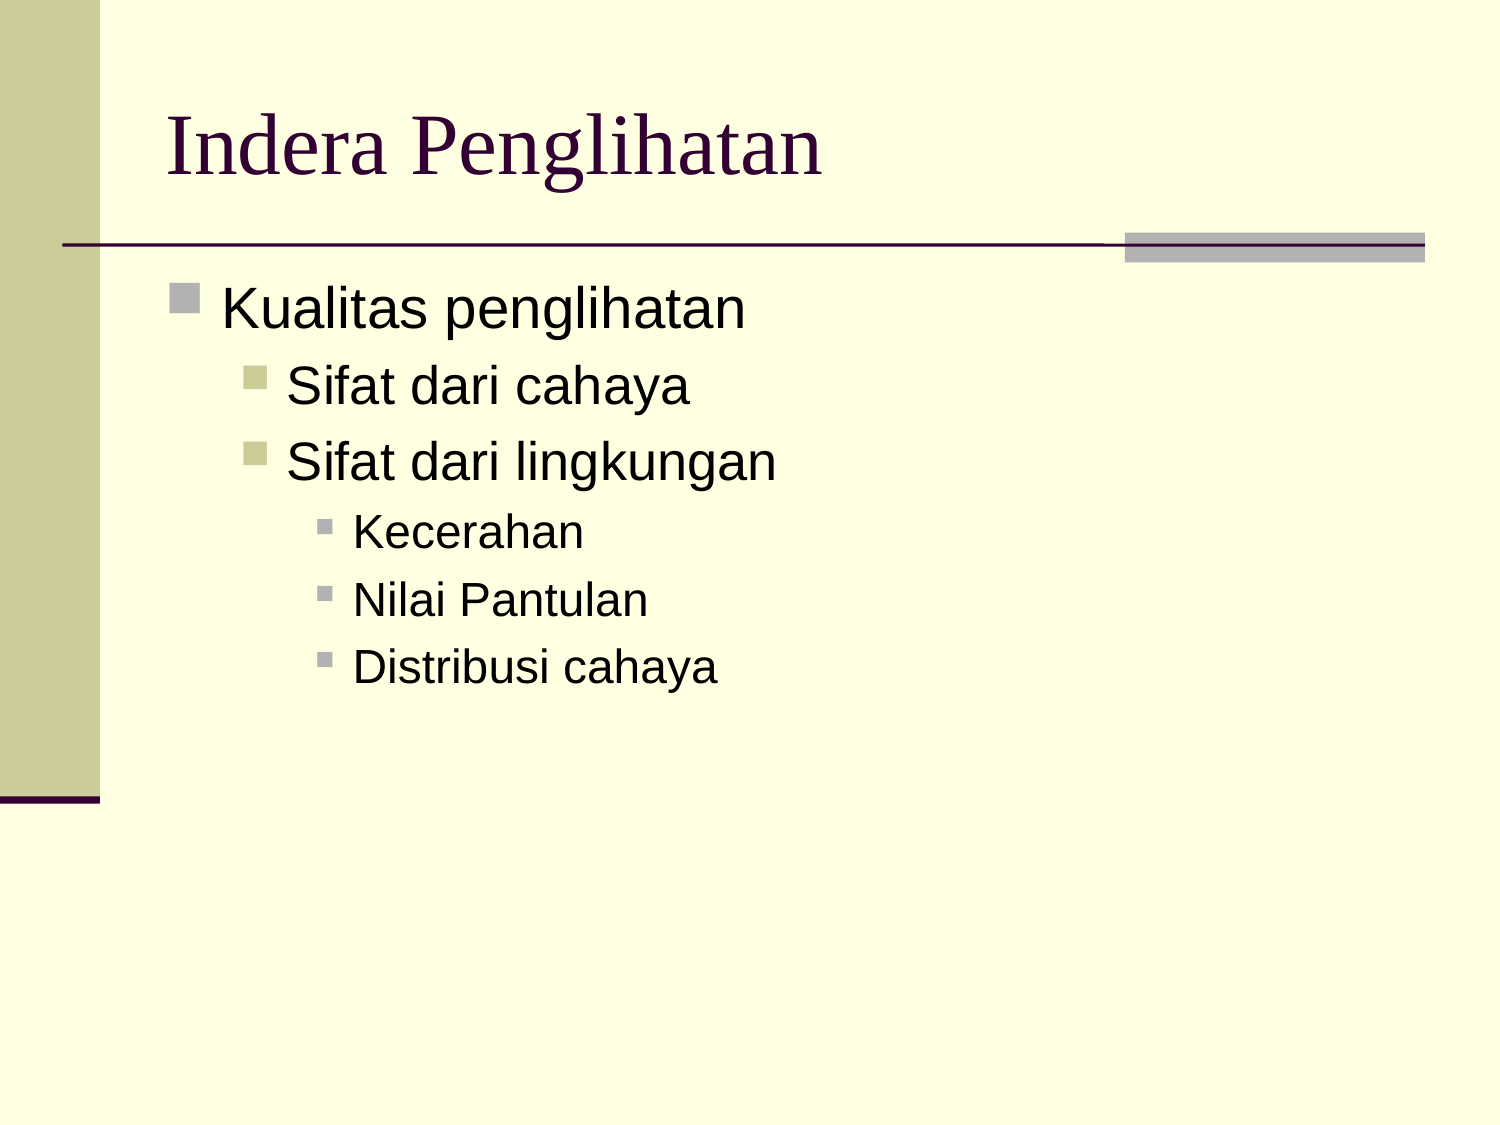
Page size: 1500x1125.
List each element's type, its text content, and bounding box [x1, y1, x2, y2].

title Indera Penglihatan [149, 45, 1426, 234]
list Kualitas penglihatan Sifat dari cahaya Sifat dari lingkungan Kecerahan Nilai Pantulan Distribusi cahaya [149, 262, 1426, 1006]
